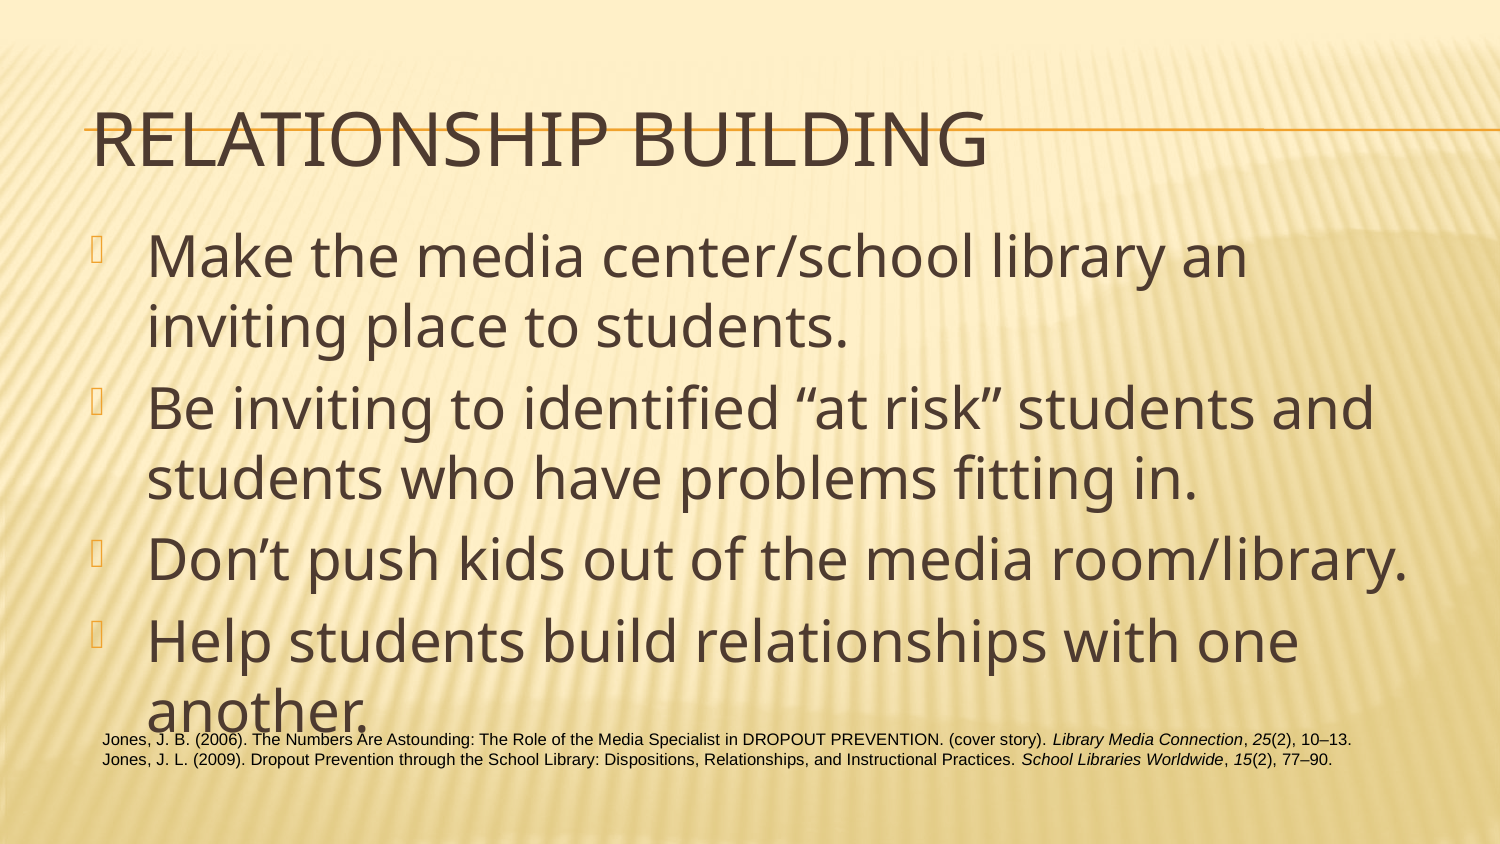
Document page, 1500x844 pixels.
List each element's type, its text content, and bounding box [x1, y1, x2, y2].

list Make the media center/school library an inviting place to students. Be inviting to identified “at risk” students and students who have problems fitting in. Don’t push kids out of the media room/library. Help students build relationships with one another. [75, 204, 1425, 800]
text_box Jones, J. B. (2006). The Numbers Are Astounding: The Role of the Media Specialist in DROPOUT PREVENTION. (cover story). Library Media Connection, 25(2), 10–13. Jones, J. L. (2009). Dropout Prevention through the School Library: Dispositions, Relationships, and Instructional Practices. School Libraries Worldwide, 15(2), 77–90. [87, 721, 1425, 777]
title Relationship Building [75, 33, 1425, 197]
